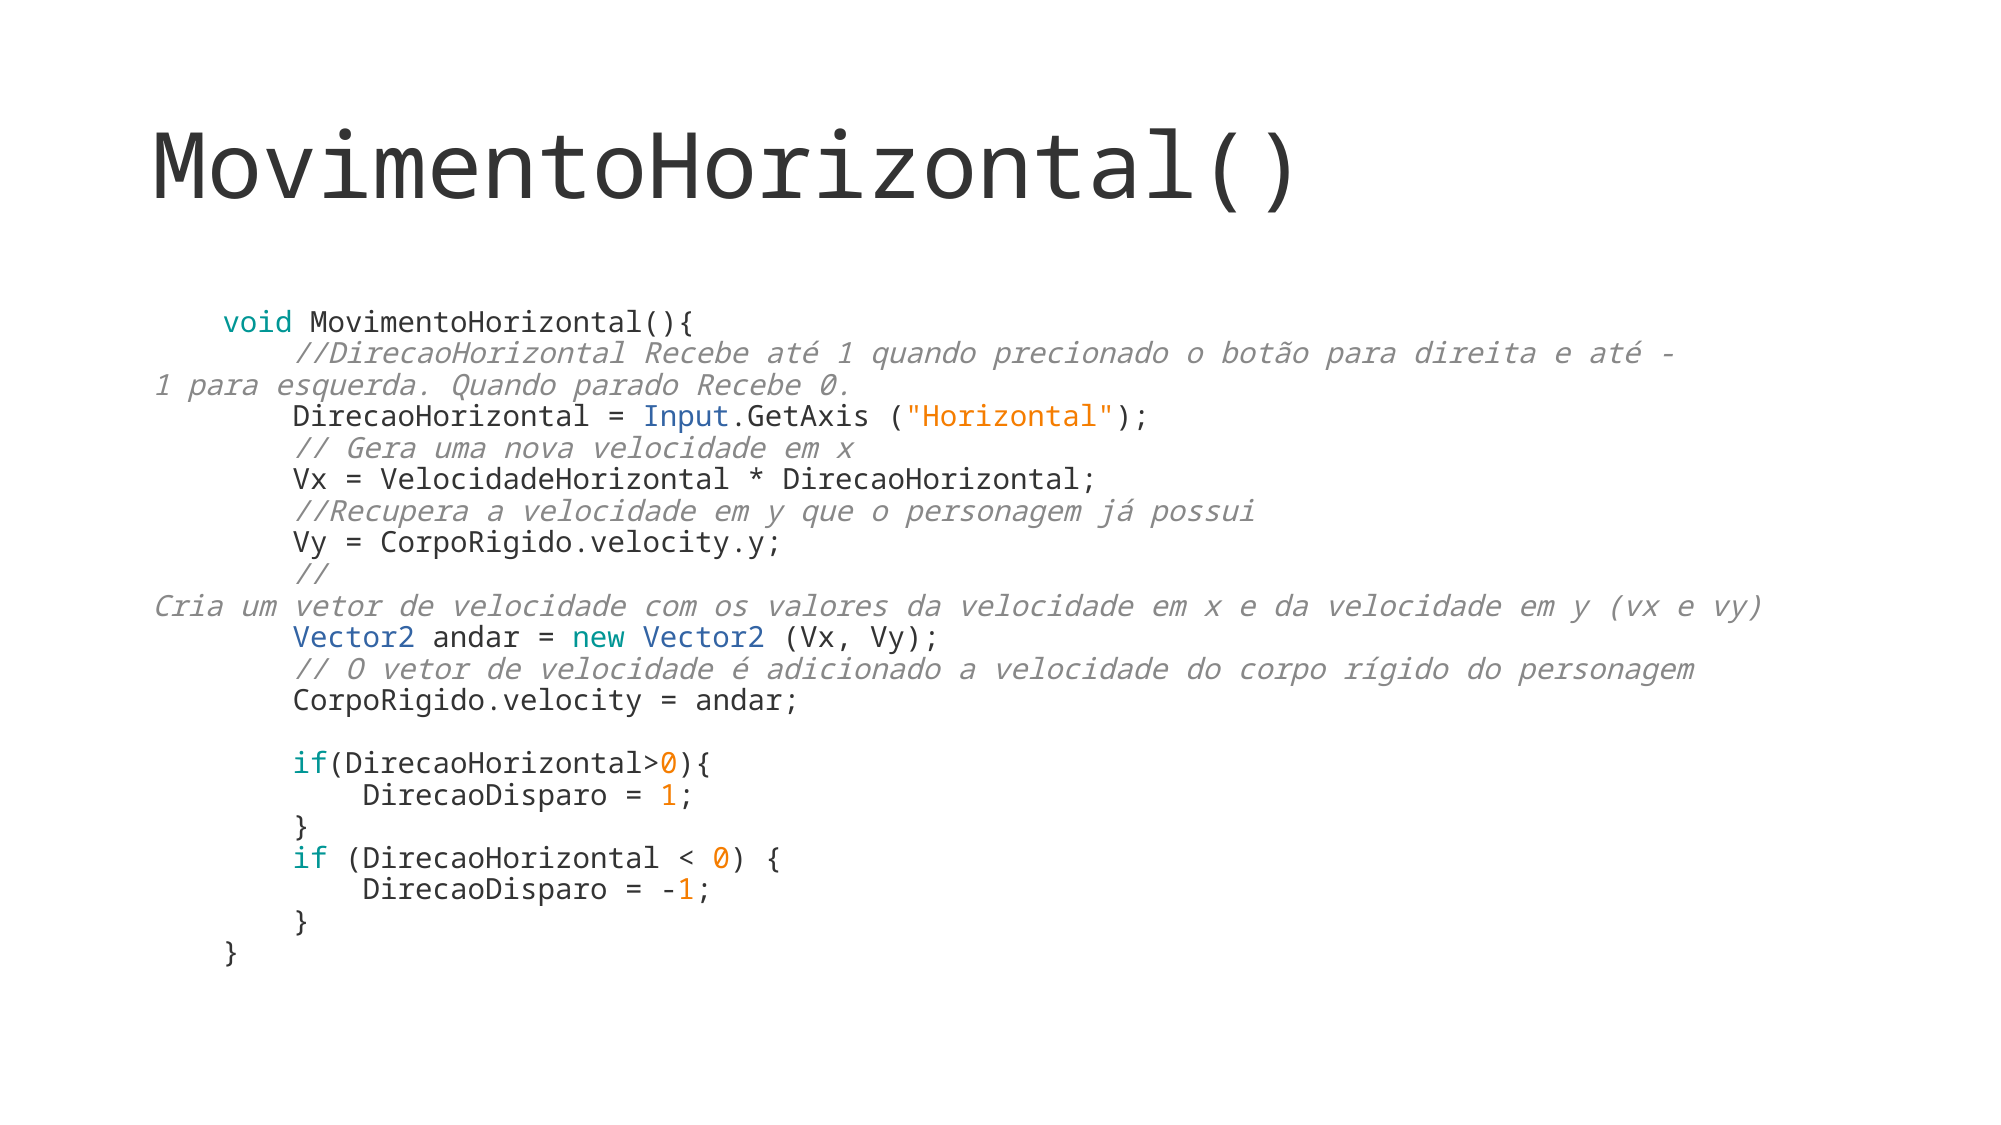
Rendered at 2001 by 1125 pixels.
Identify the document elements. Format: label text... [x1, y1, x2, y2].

title MovimentoHorizontal() [137, 59, 1863, 278]
list void MovimentoHorizontal(){ //DirecaoHorizontal Recebe até 1 quando precionado o botão para direita e até -1 para esquerda. Quando parado Recebe 0. DirecaoHorizontal = Input.GetAxis ("Horizontal"); // Gera uma nova velocidade em x Vx = VelocidadeHorizontal * DirecaoHorizontal; //Recupera a velocidade em y que o personagem já possui Vy = CorpoRigido.velocity.y; //Cria um vetor de velocidade com os valores da velocidade em x e da velocidade em y (vx e vy) Vector2 andar = new Vector2 (Vx, Vy); // O vetor de velocidade é adicionado a velocidade do corpo rígido do personagem CorpoRigido.velocity = andar; if(DirecaoHorizontal>0){ DirecaoDisparo = 1; } if (DirecaoHorizontal < 0) { DirecaoDisparo = -1; } } [137, 299, 1863, 1014]
